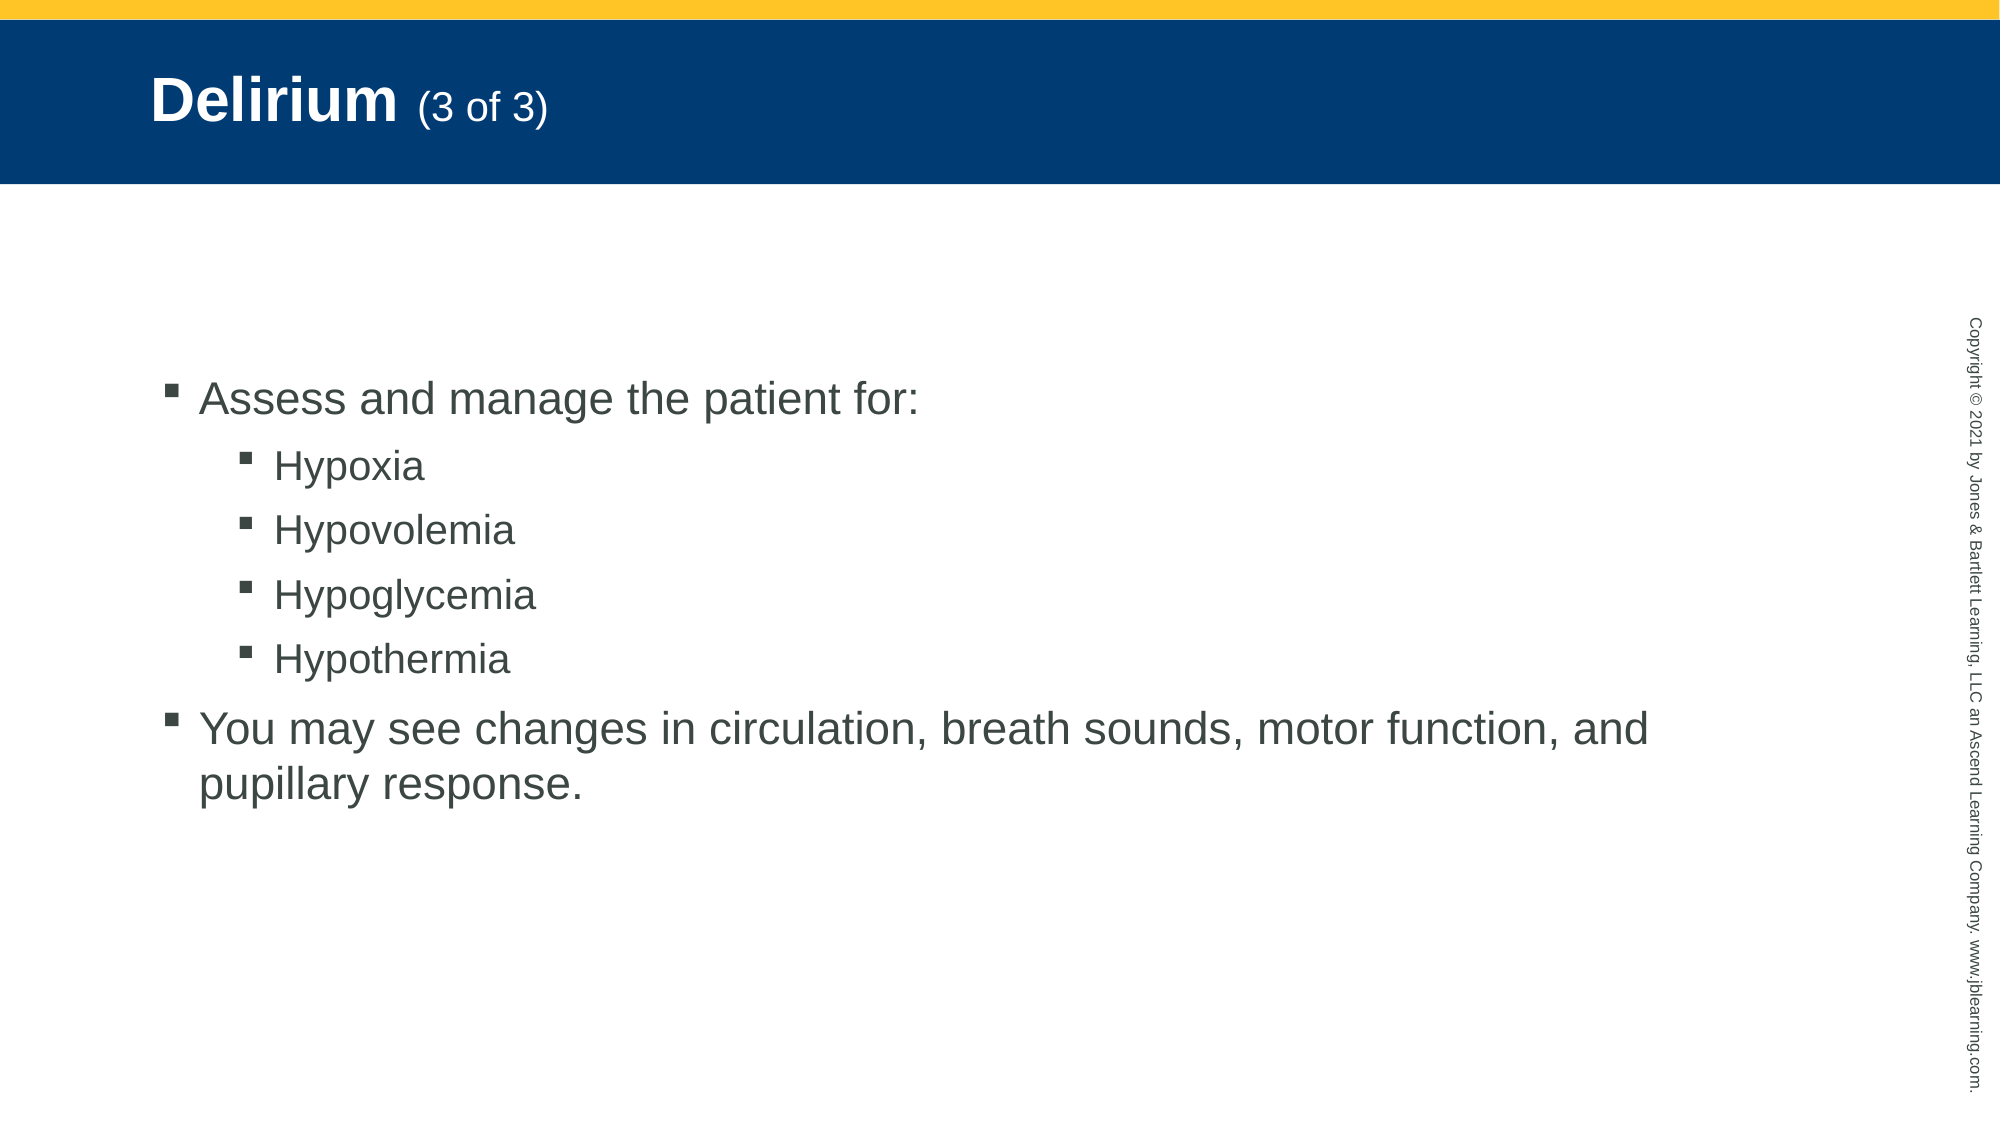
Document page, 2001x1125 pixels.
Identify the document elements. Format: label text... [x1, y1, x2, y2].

list Assess and manage the patient for: Hypoxia Hypovolemia Hypoglycemia Hypothermia You may see changes in circulation, breath sounds, motor function, and pupillary response. [146, 361, 1859, 1016]
title Delirium (3 of 3) [0, 19, 2000, 185]
